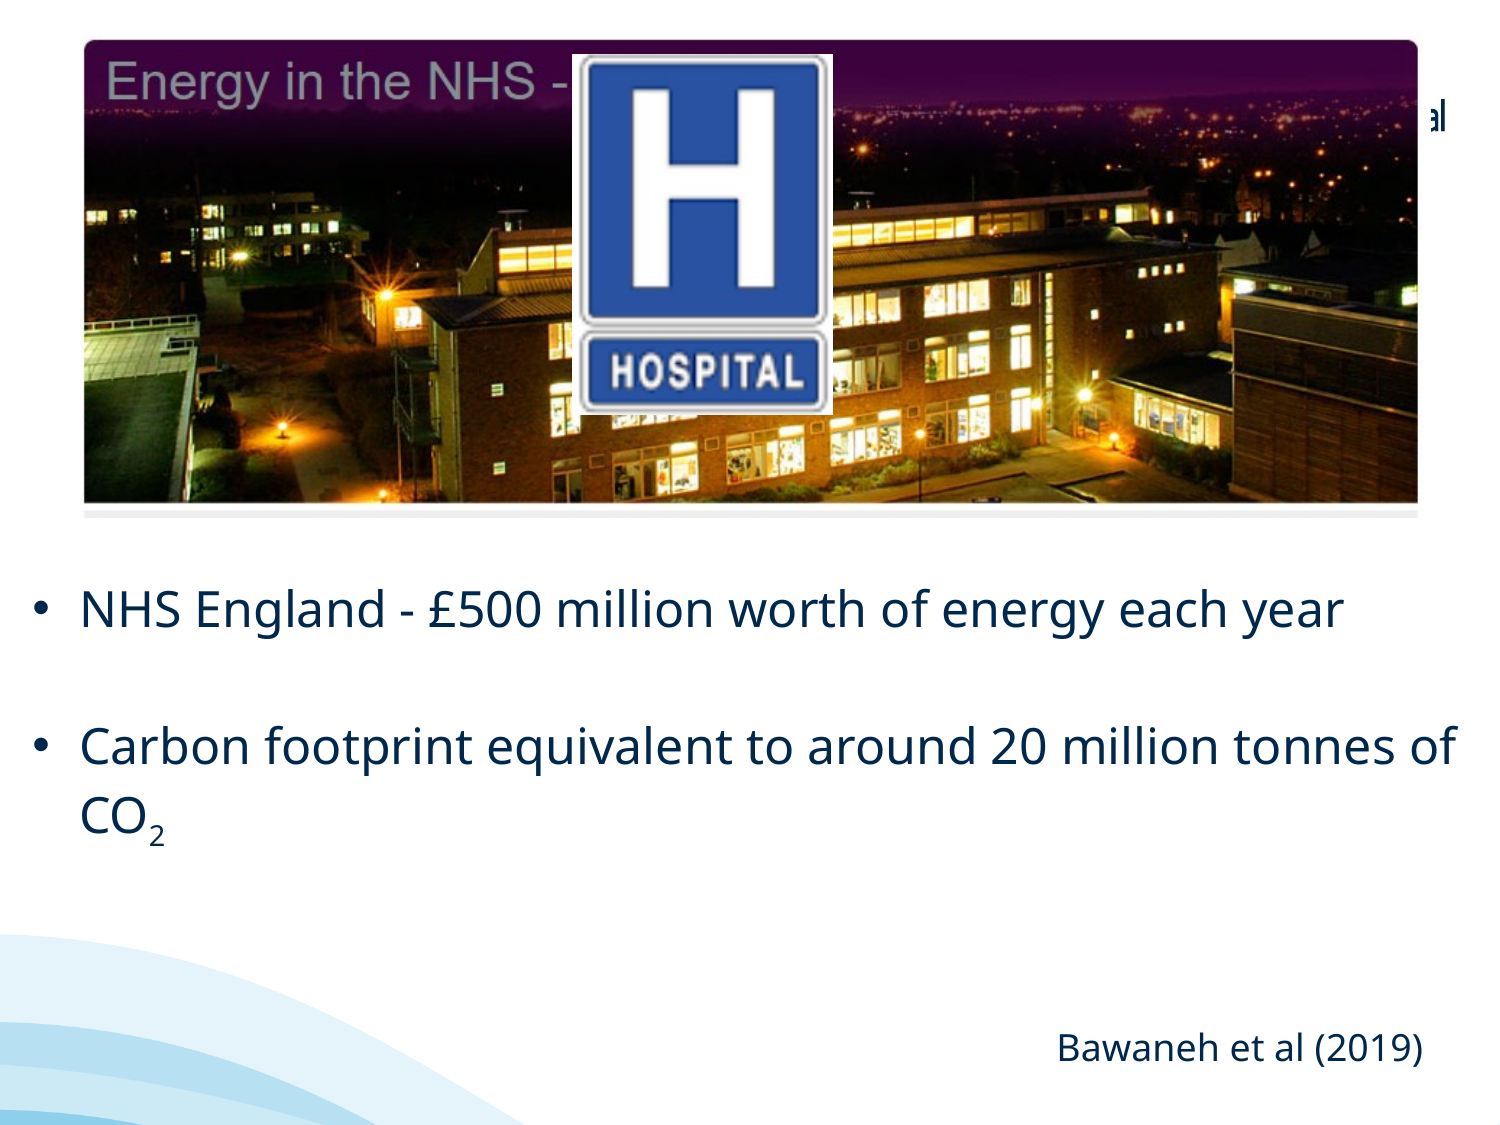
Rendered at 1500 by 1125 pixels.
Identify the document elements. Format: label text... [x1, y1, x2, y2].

text_box NHS England - £500 million worth of energy each year Carbon footprint equivalent to around 20 million tonnes of CO2 [17, 561, 1500, 950]
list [80, 30, 1431, 519]
text_box Bawaneh et al (2019) [1041, 1016, 1439, 1077]
picture [0, 0, 1500, 1125]
